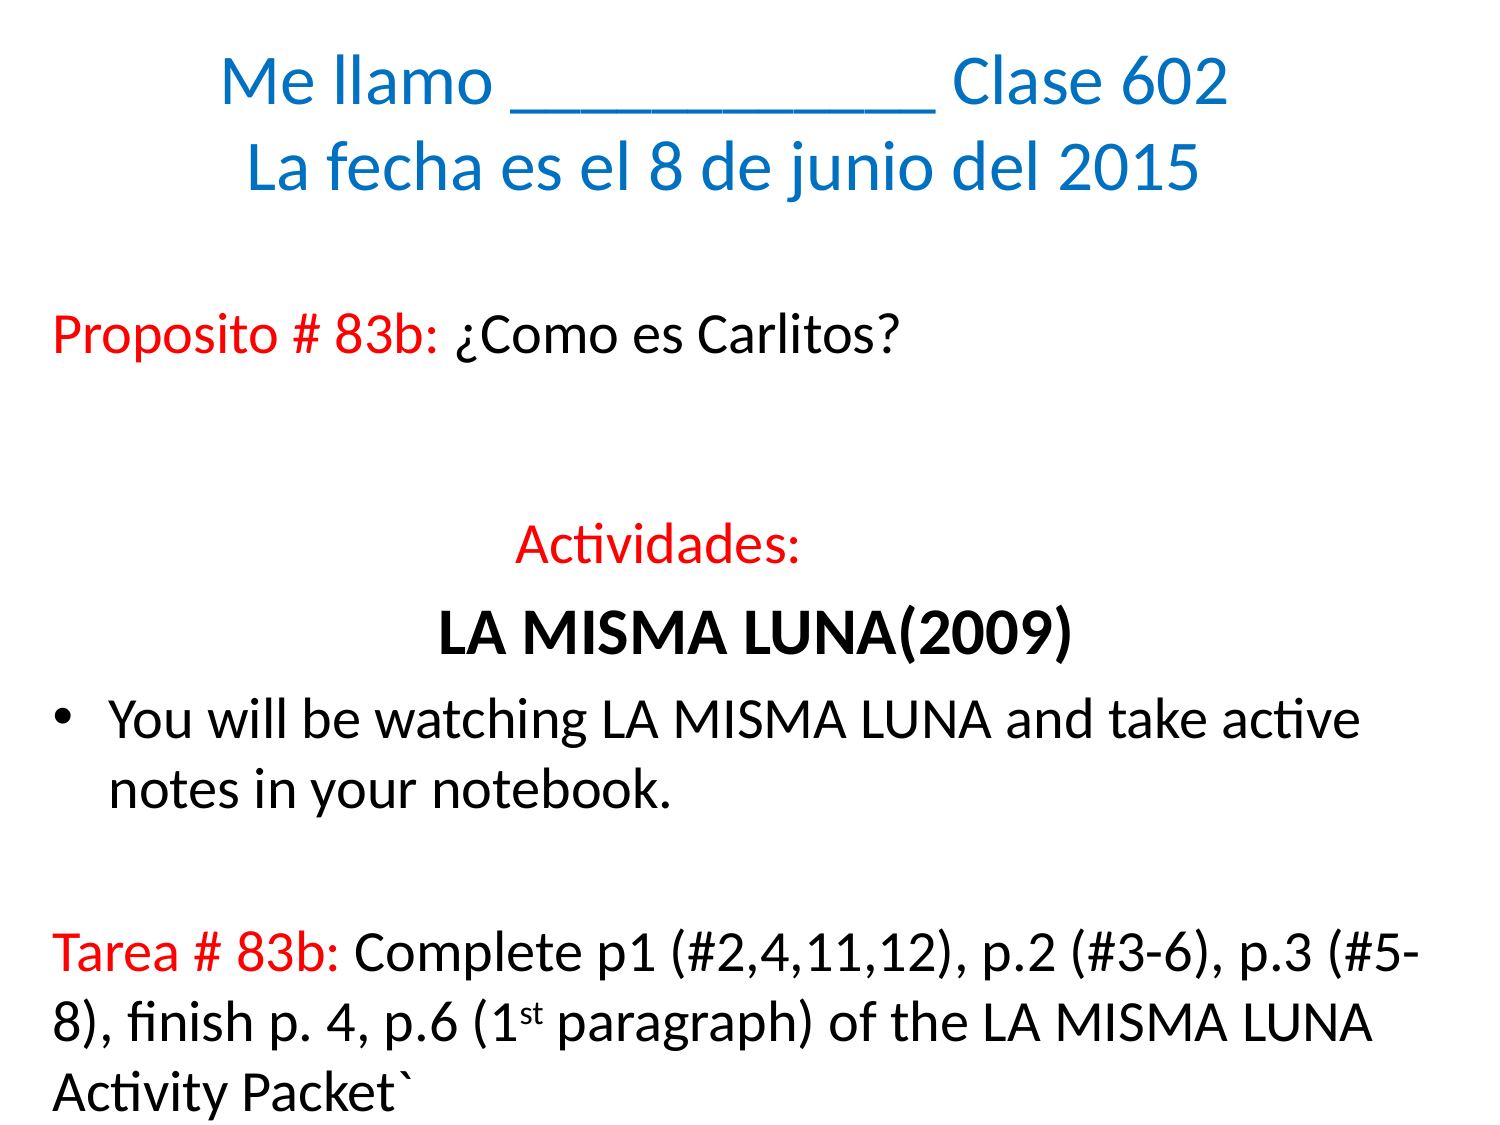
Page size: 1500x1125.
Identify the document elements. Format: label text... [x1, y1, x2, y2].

list Proposito # 83b: ¿Como es Carlitos? Actividades: LA MISMA LUNA(2009) You will be watching LA MISMA LUNA and take active notes in your notebook. Tarea # 83b: Complete p1 (#2,4,11,12), p.2 (#3-6), p.3 (#5-8), finish p. 4, p.6 (1st paragraph) of the LA MISMA LUNA Activity Packet` [37, 287, 1475, 1050]
title Me llamo ____________ Clase 602 La fecha es el 8 de junio del 2015 [50, 24, 1400, 213]
